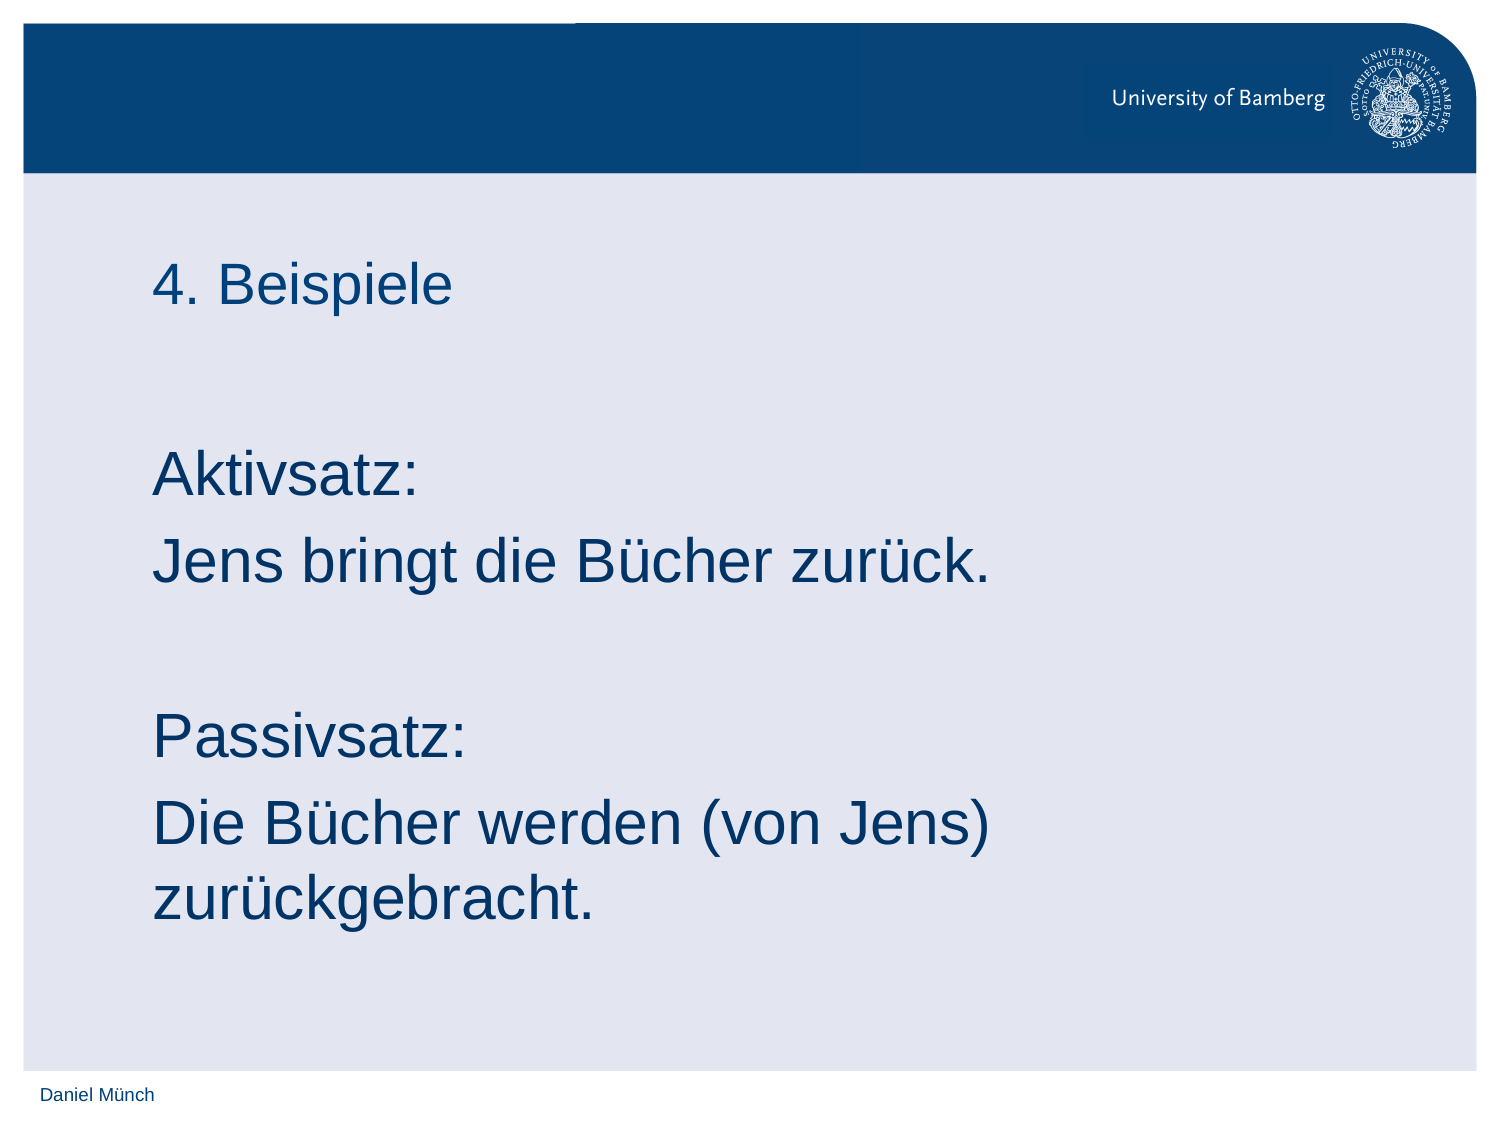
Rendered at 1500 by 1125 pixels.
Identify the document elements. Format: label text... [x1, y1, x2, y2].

title 4. Beispiele [137, 187, 1363, 375]
picture [0, 0, 1500, 1125]
list Aktivsatz: Jens bringt die Bücher zurück. Passivsatz: Die Bücher werden (von Jens) zurückgebracht. [137, 425, 1436, 1008]
